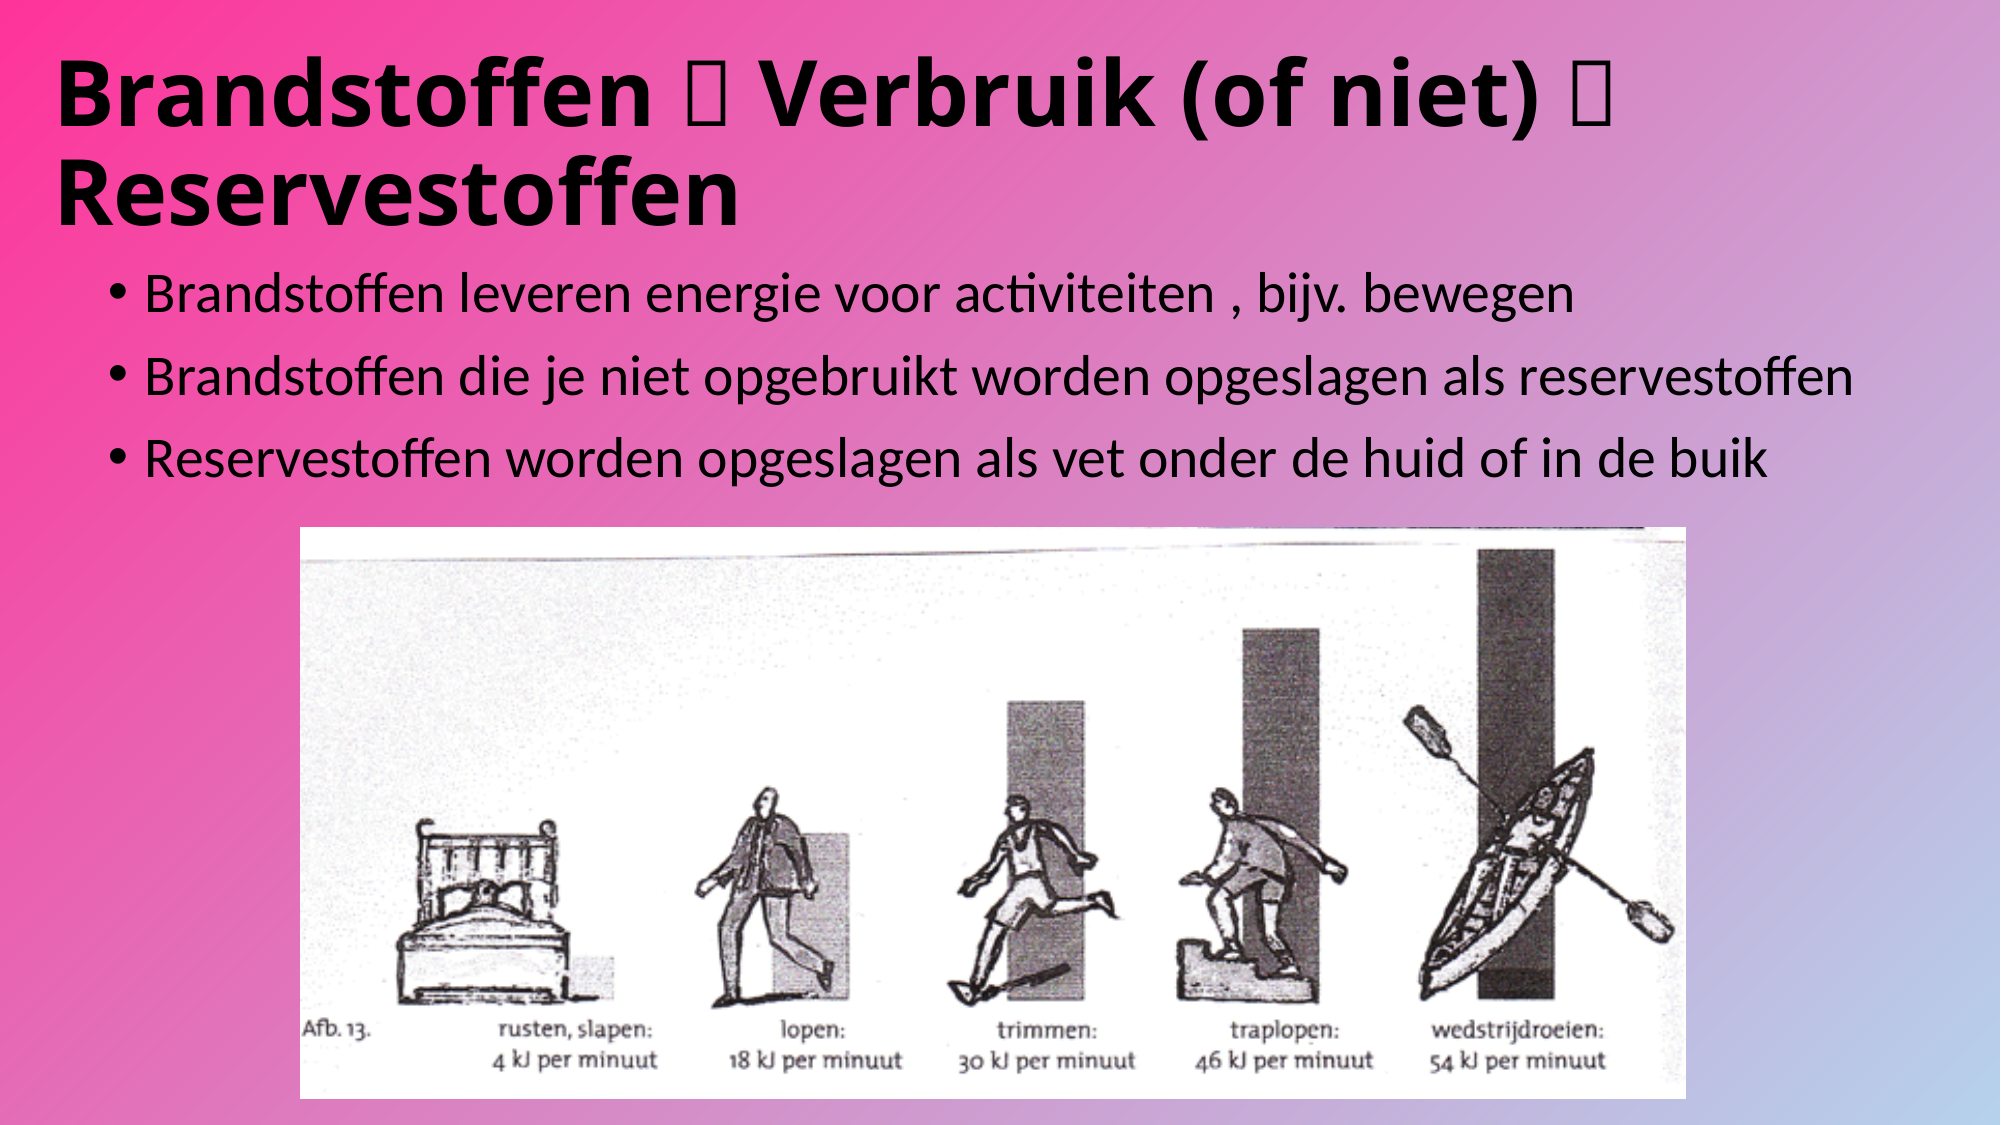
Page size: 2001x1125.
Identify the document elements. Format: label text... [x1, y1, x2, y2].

title Brandstoffen  Verbruik (of niet)  Reservestoffen [38, 37, 1969, 256]
picture [300, 527, 1686, 1099]
list Brandstoffen leveren energie voor activiteiten , bijv. bewegen Brandstoffen die je niet opgebruikt worden opgeslagen als reservestoffen Reservestoffen worden opgeslagen als vet onder de huid of in de buik [92, 255, 1969, 499]
